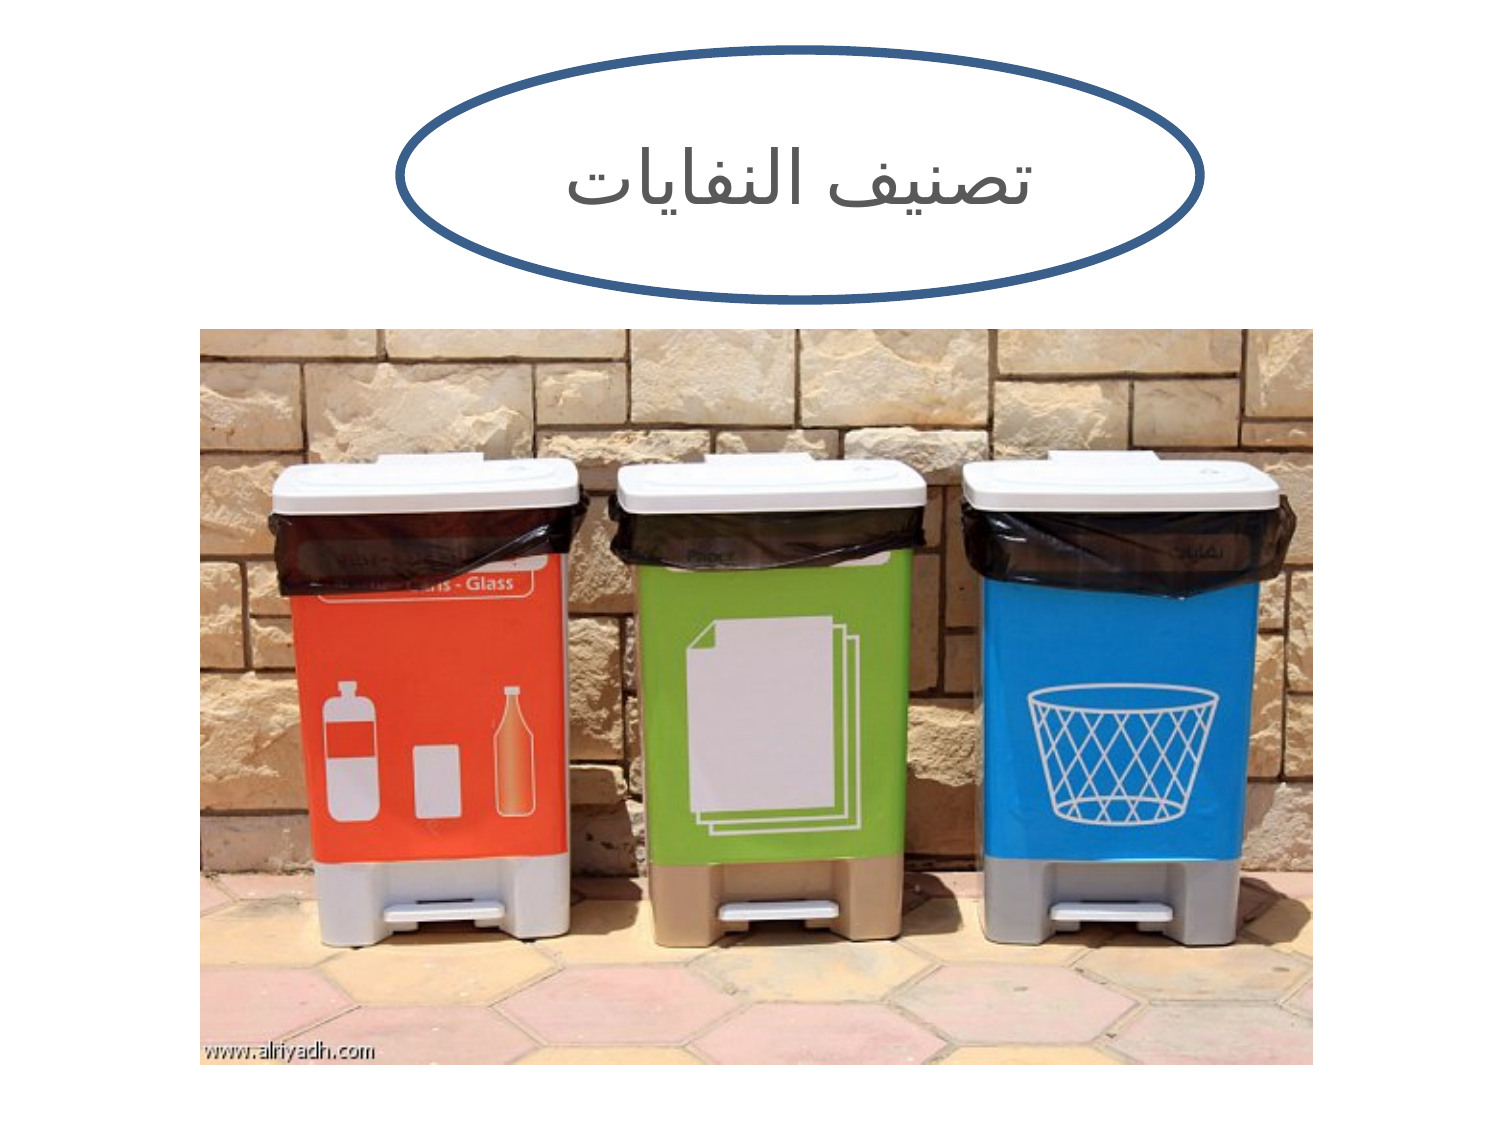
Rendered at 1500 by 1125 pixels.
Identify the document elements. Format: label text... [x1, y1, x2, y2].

picture [199, 329, 1313, 1065]
text_box تصنيف النفايات [397, 47, 1203, 303]
